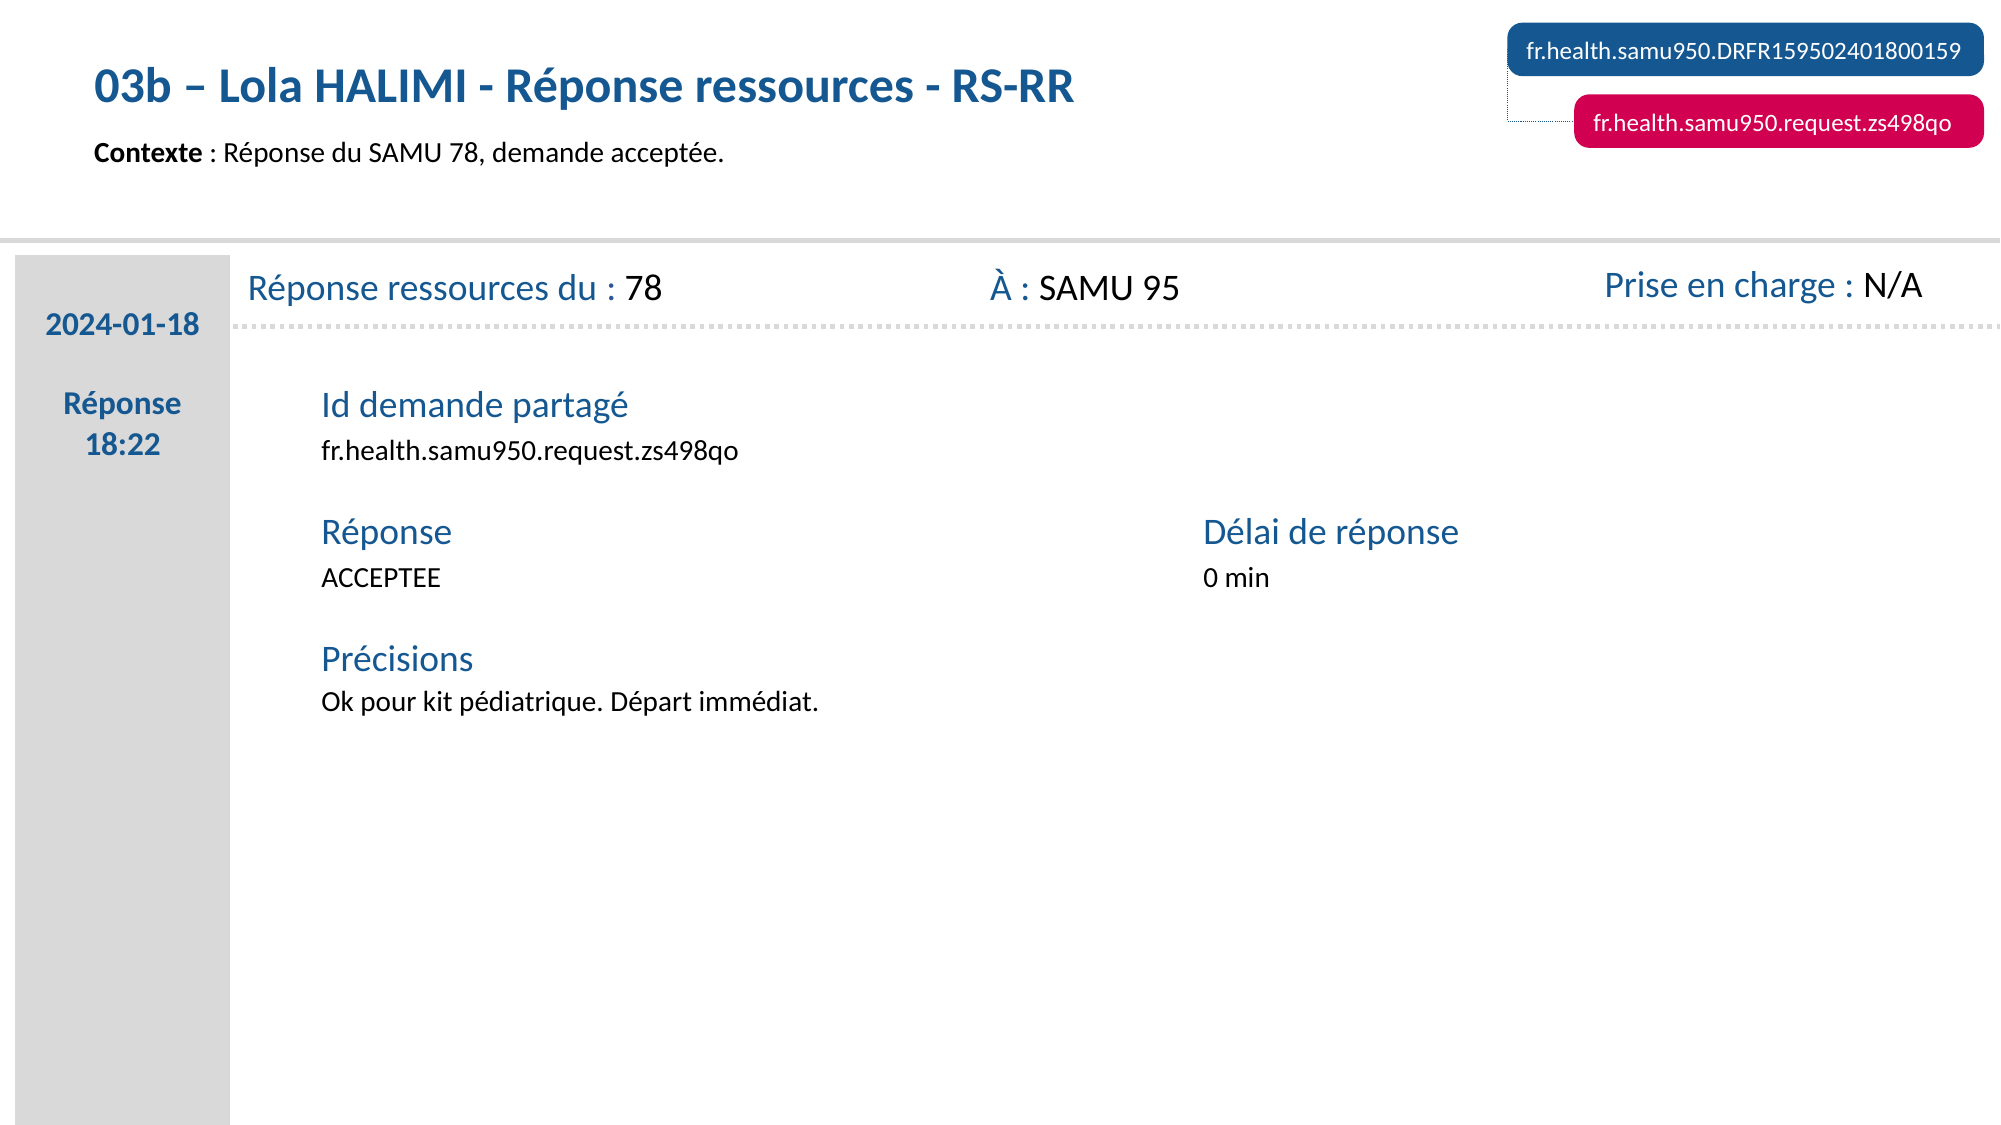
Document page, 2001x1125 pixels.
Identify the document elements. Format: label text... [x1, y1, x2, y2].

text_box Réponse [306, 499, 900, 550]
text_box fr.health.samu950.request.zs498qo [306, 424, 958, 474]
text_box Délai de réponse [1188, 499, 1526, 550]
text_box À : SAMU 95 [834, 256, 1337, 316]
text_box 2024-01-18 Réponse 18:22 [15, 255, 230, 1125]
text_box Réponse ressources du : 78 [233, 256, 735, 316]
text_box fr.health.samu950.request.zs498qo [1574, 94, 1985, 148]
text_box 0 min [1188, 550, 1560, 601]
text_box ACCEPTEE [306, 550, 958, 601]
text_box Ok pour kit pédiatrique. Départ immédiat. [306, 674, 1008, 725]
text_box 03b – Lola HALIMI - Réponse ressources - RS-RR [79, 45, 1507, 121]
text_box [1507, 49, 1575, 122]
text_box Id demande partagé [306, 372, 900, 424]
text_box fr.health.samu950.DRFR159502401800159 [1507, 22, 1985, 77]
text_box Précisions [306, 626, 649, 674]
text_box Prise en charge : N/A [1574, 252, 1938, 313]
text_box Contexte : Réponse du SAMU 78, demande acceptée. [79, 126, 1481, 176]
